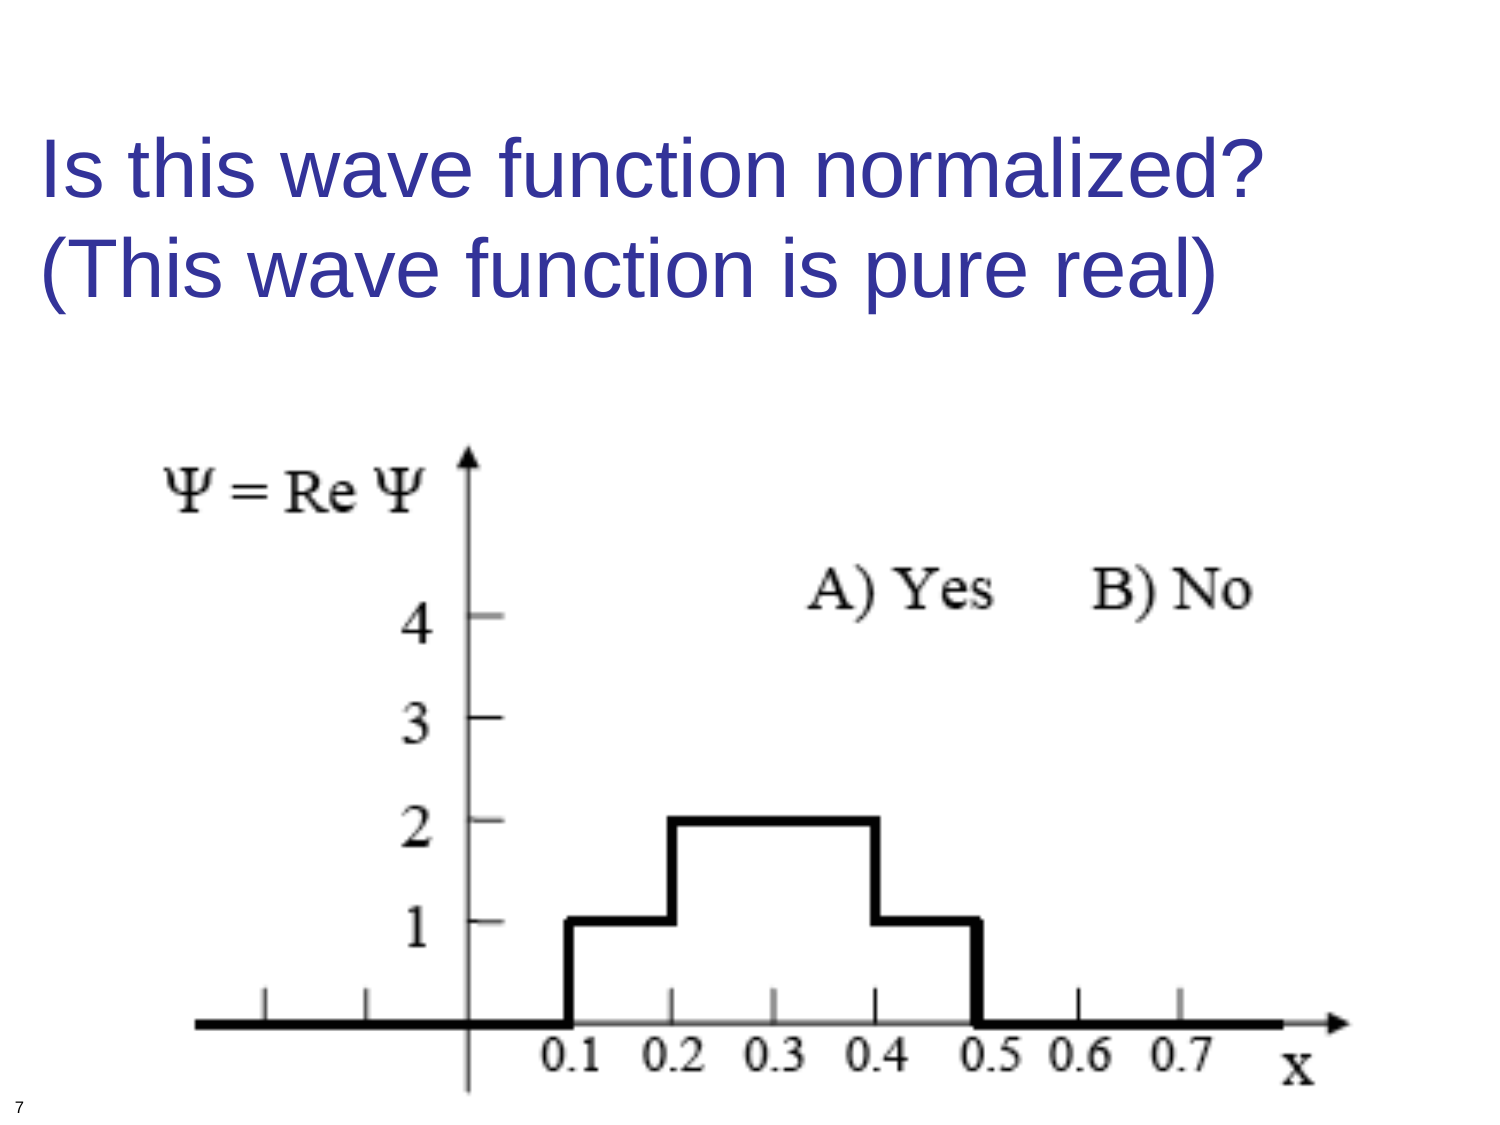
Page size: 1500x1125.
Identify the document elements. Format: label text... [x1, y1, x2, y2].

title Is this wave function normalized? (This wave function is pure real) [24, 24, 1475, 403]
text_box 7 [0, 1089, 50, 1125]
picture [140, 424, 1357, 1101]
